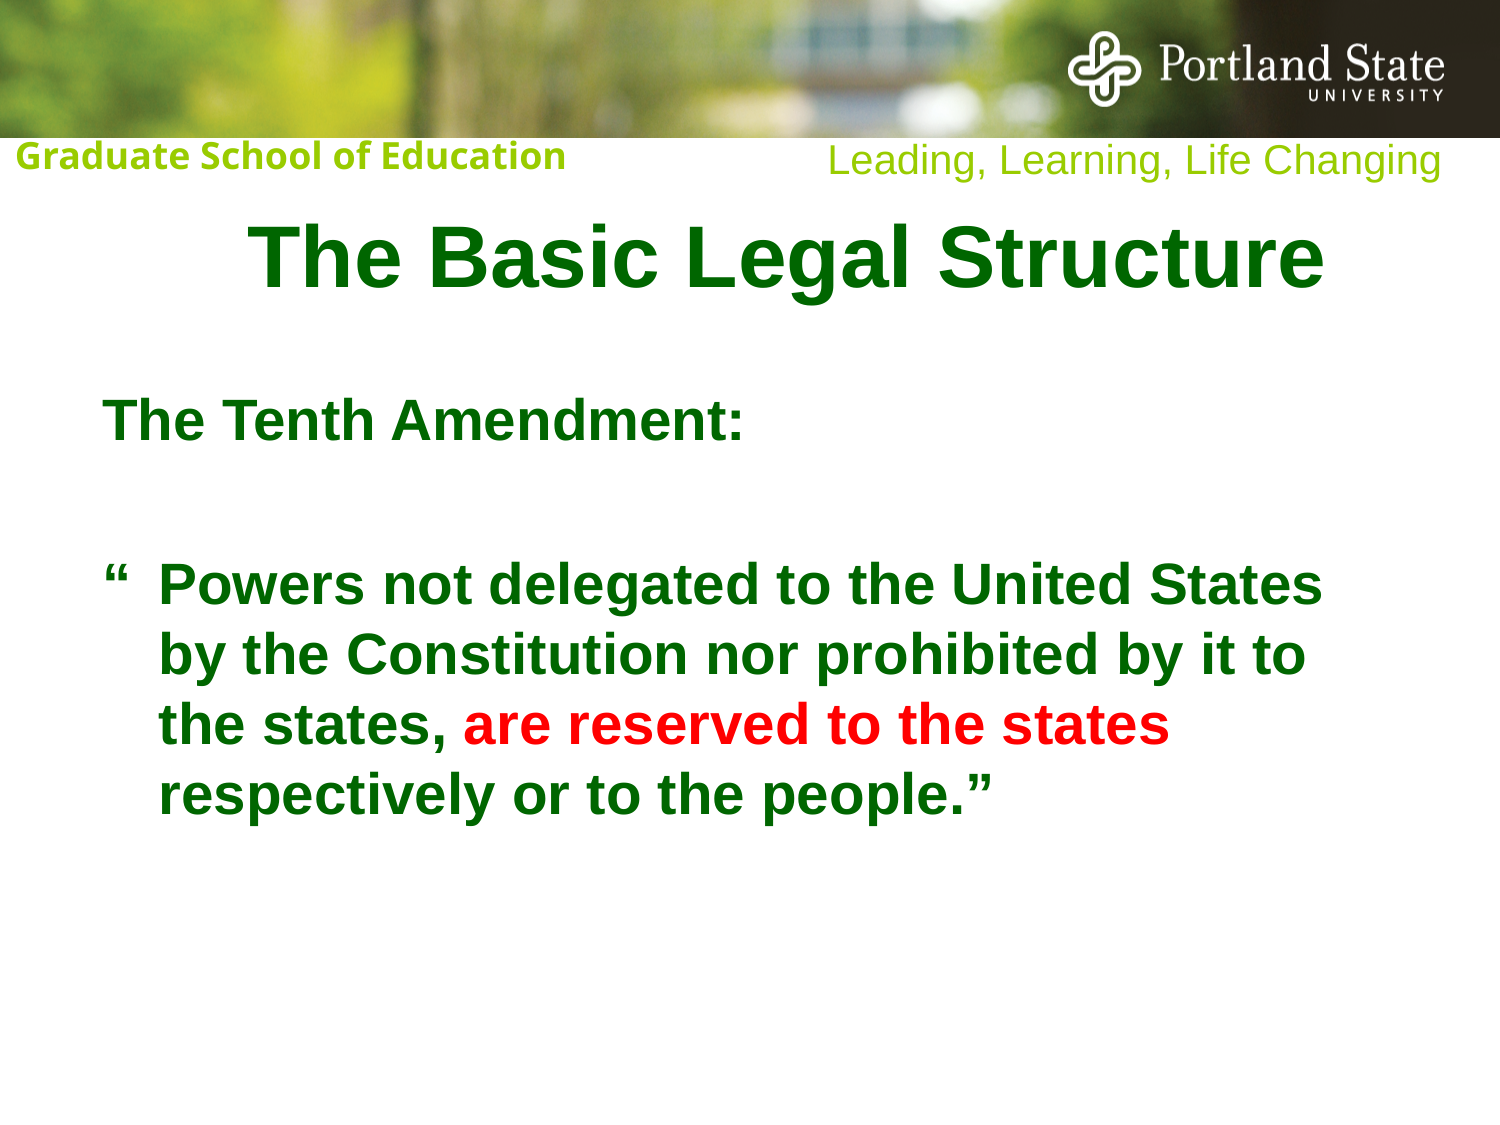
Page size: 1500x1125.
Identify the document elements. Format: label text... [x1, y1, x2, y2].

picture [0, 0, 1500, 138]
title The Basic Legal Structure [74, 212, 1500, 307]
list The Tenth Amendment: “ Powers not delegated to the United States by the Constitution nor prohibited by it to the states, are reserved to the states respectively or to the people.” [87, 374, 1413, 928]
